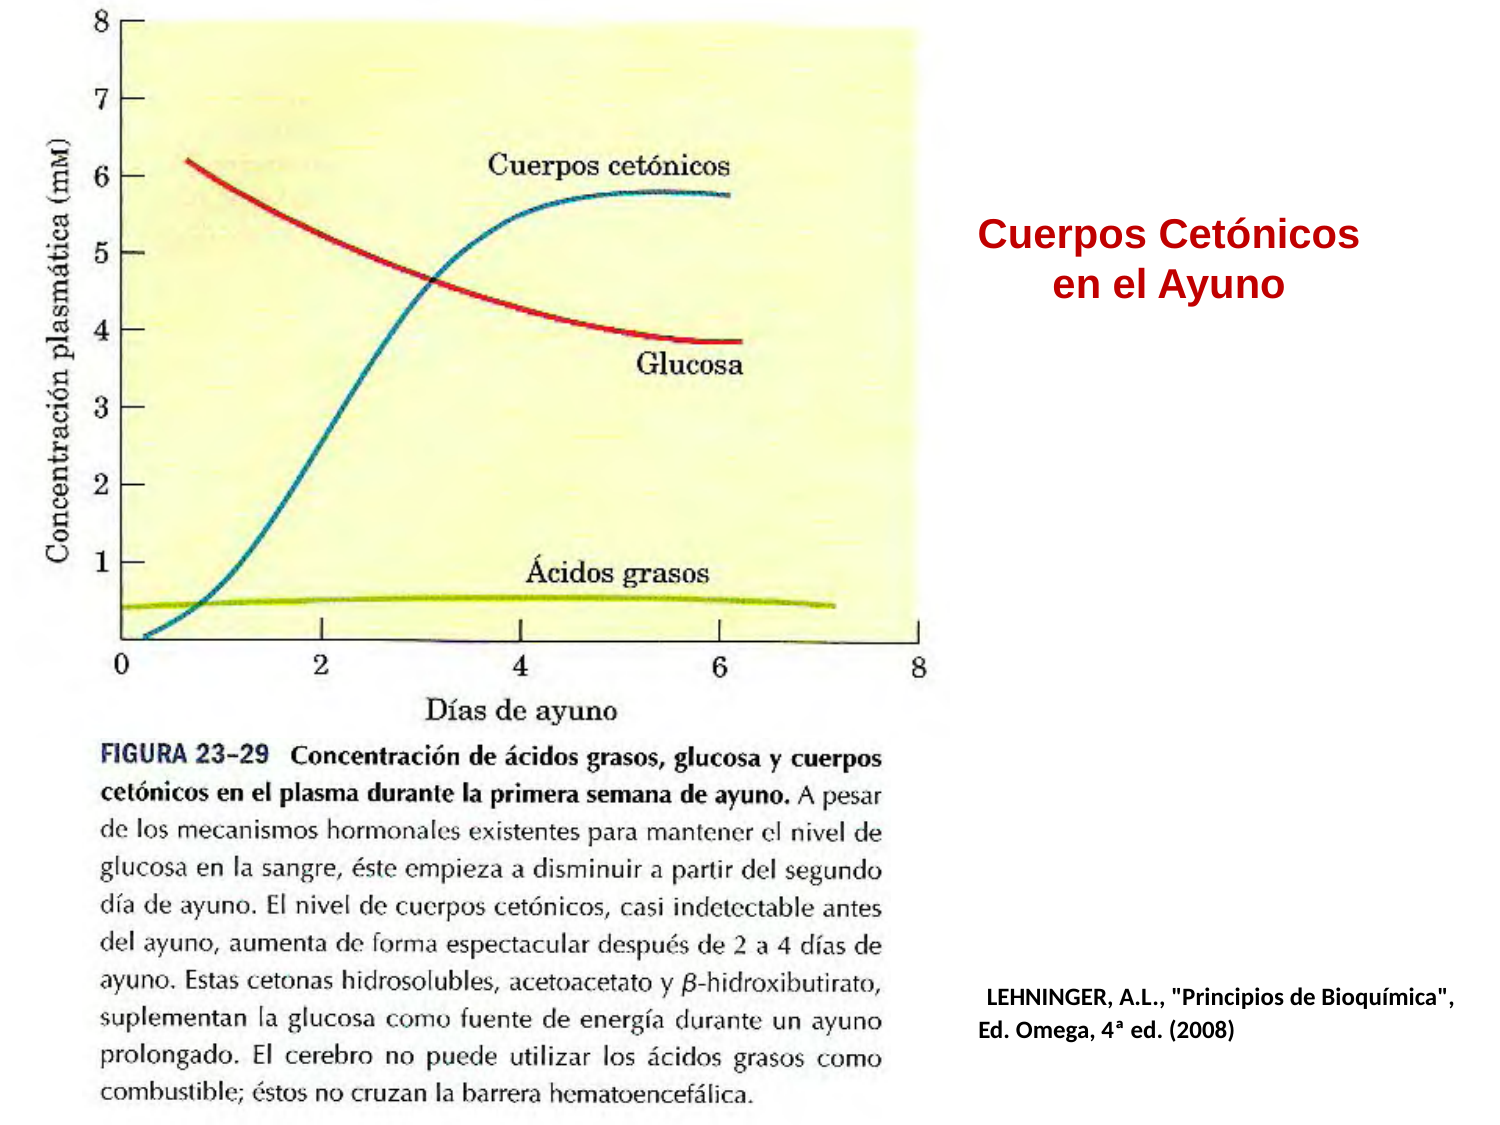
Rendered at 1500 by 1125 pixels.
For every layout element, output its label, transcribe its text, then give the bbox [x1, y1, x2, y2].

picture [11, 0, 950, 1125]
text_box Cuerpos Cetónicos en el Ayuno [962, 199, 1376, 314]
text_box LEHNINGER, A.L., "Principios de Bioquímica", Ed. Omega, 4ª ed. (2008) [963, 960, 1477, 1096]
